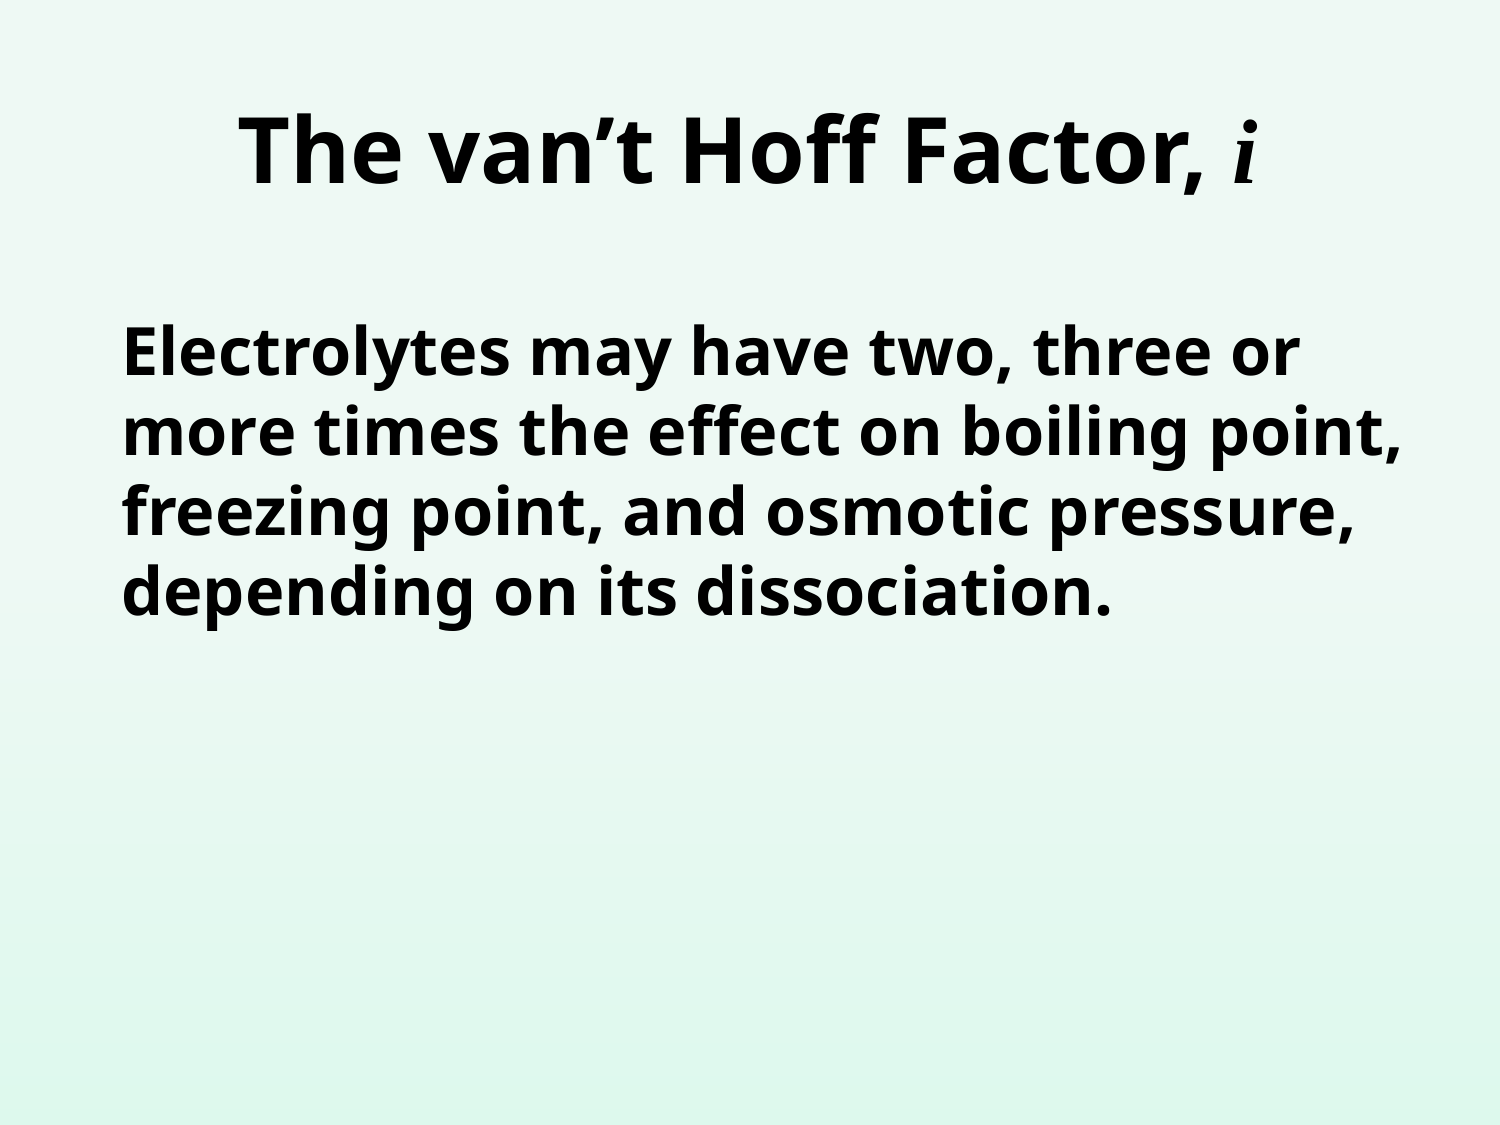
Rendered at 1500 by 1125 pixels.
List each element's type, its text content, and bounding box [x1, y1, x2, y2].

text_box Electrolytes may have two, three or more times the effect on boiling point, freezing point, and osmotic pressure, depending on its dissociation. [106, 301, 1432, 637]
title The van’t Hoff Factor, i [139, 78, 1357, 217]
